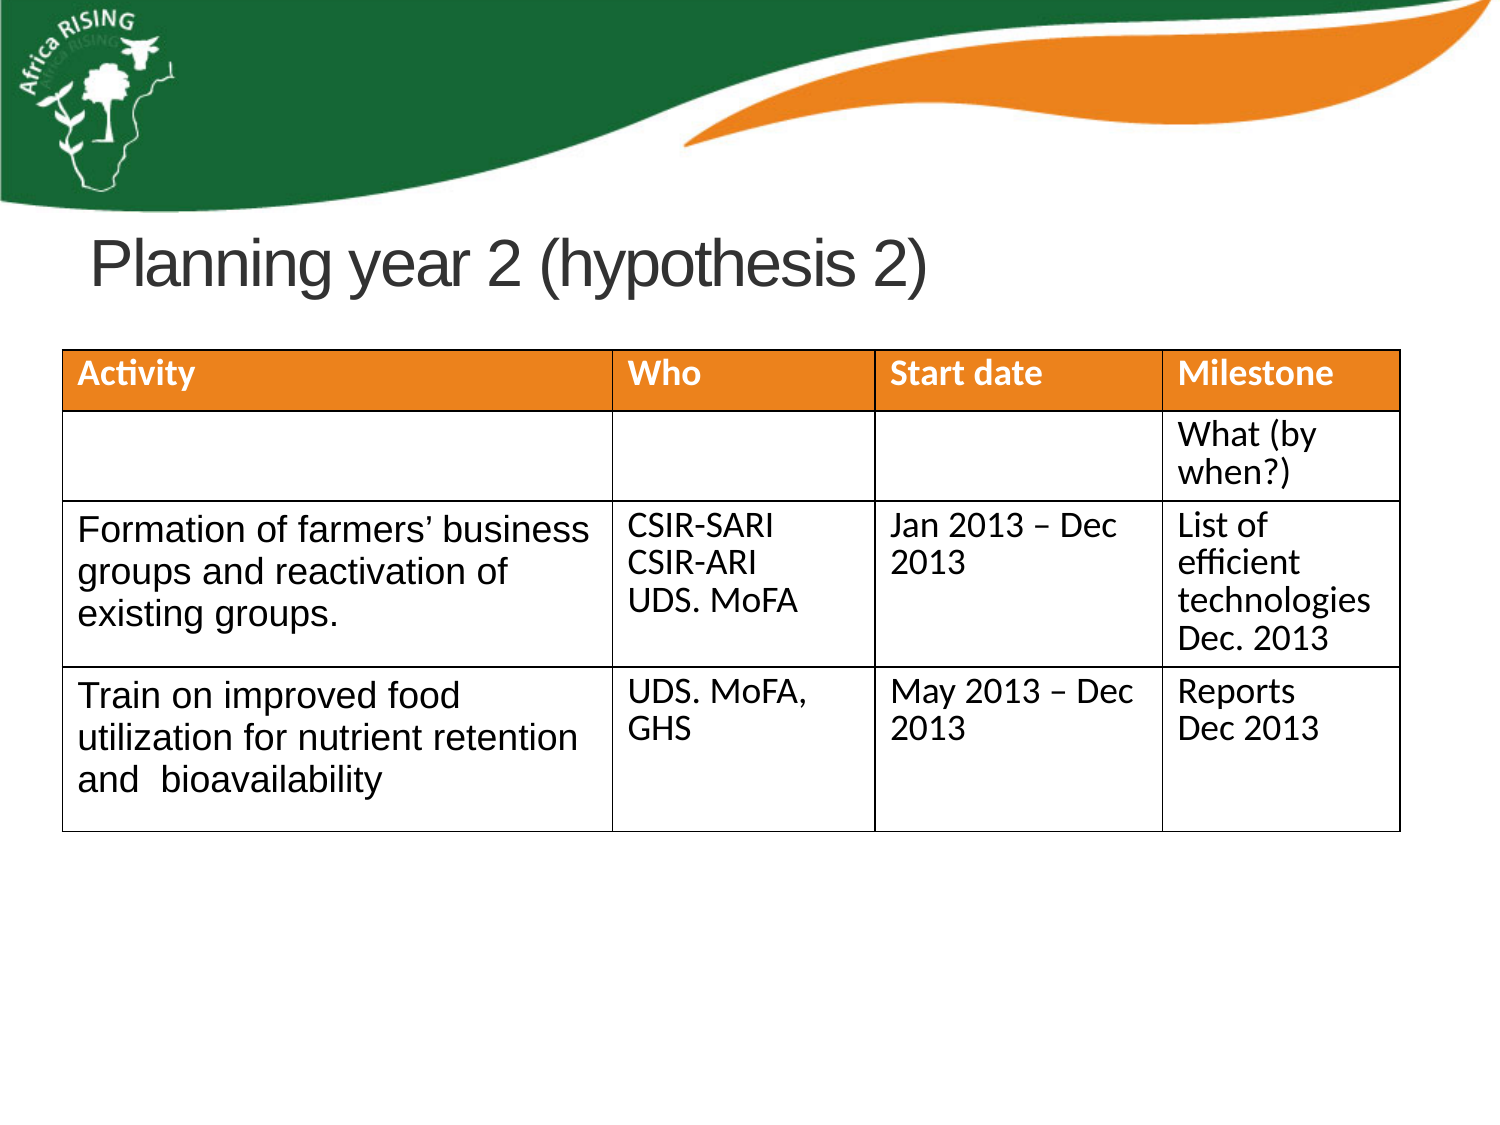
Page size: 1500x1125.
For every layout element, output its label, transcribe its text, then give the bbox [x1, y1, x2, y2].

table_header Start date [876, 351, 1162, 410]
title Planning year 2 (hypothesis 2) [75, 212, 1325, 349]
table_cell CSIR-SARI CSIR-ARI UDS. MoFA [613, 502, 874, 666]
table_cell Reports Dec 2013 [1163, 668, 1399, 831]
table_cell May 2013 – Dec 2013 [876, 668, 1162, 831]
picture [0, 0, 1500, 213]
table_cell [613, 412, 874, 500]
table_header Milestone [1163, 351, 1399, 410]
table_cell [876, 412, 1162, 500]
table_cell List of efficient technologies Dec. 2013 [1163, 502, 1399, 666]
table_cell Formation of farmers’ business groups and reactivation of existing groups. [63, 502, 612, 666]
table_cell What (by when?) [1163, 412, 1399, 500]
table_cell [63, 412, 612, 500]
table_header Who [613, 351, 874, 410]
table_cell Train on improved food utilization for nutrient retention and bioavailability [63, 668, 612, 831]
table_cell UDS. MoFA, GHS [613, 668, 874, 831]
table_cell Jan 2013 – Dec 2013 [876, 502, 1162, 666]
table_header Activity [63, 351, 612, 410]
